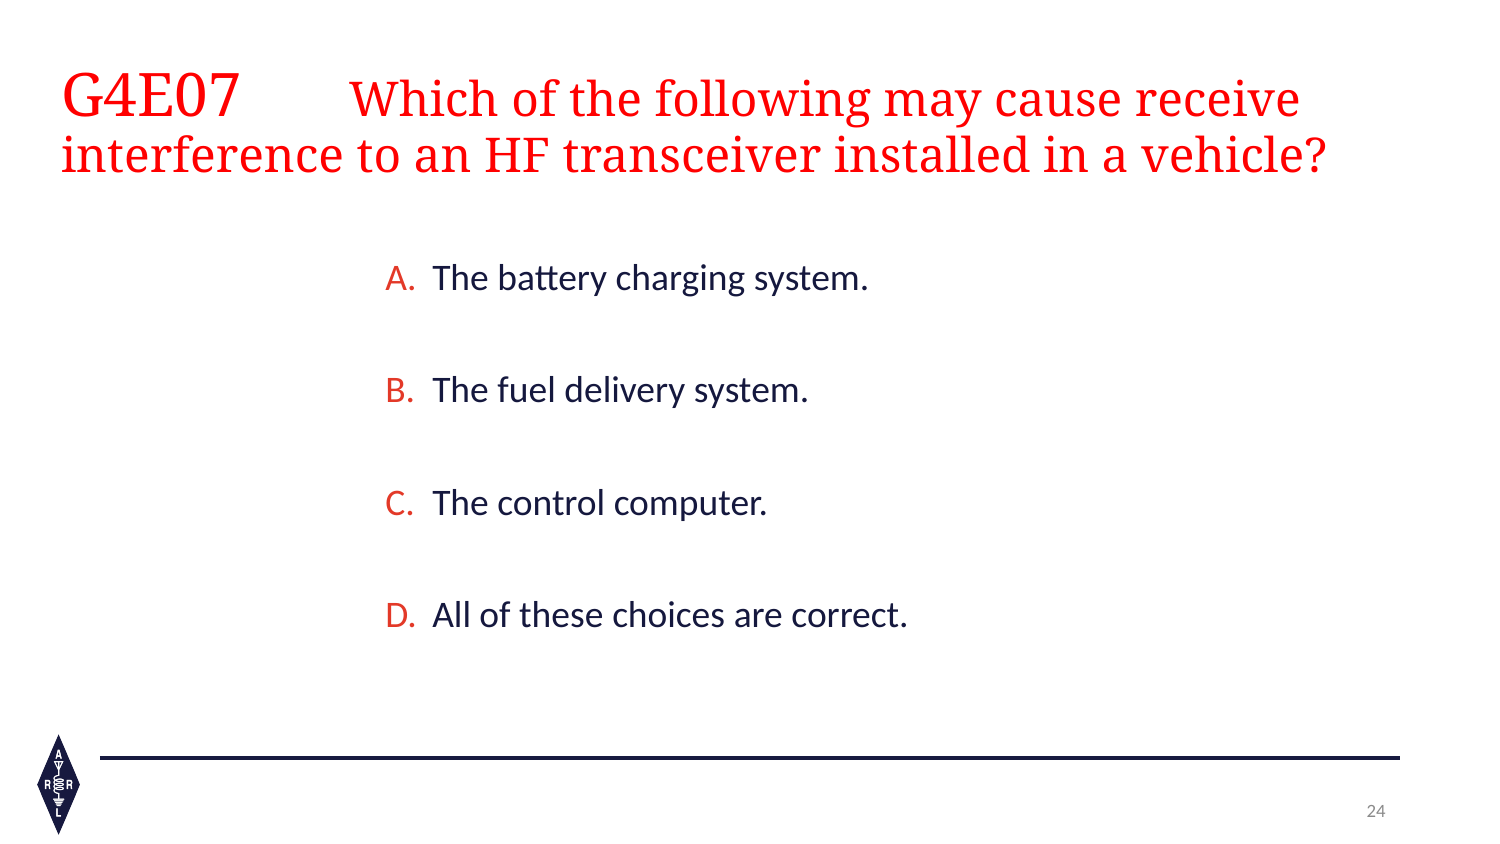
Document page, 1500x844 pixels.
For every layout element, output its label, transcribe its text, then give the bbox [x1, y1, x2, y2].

list The battery charging system. The fuel delivery system. The control computer. All of these choices are correct. [385, 252, 1115, 716]
title G4E07 Which of the following may cause receive interference to an HF transceiver installed in a vehicle? [60, 53, 1439, 204]
text_box 24 [1059, 798, 1397, 844]
picture [37, 734, 80, 835]
